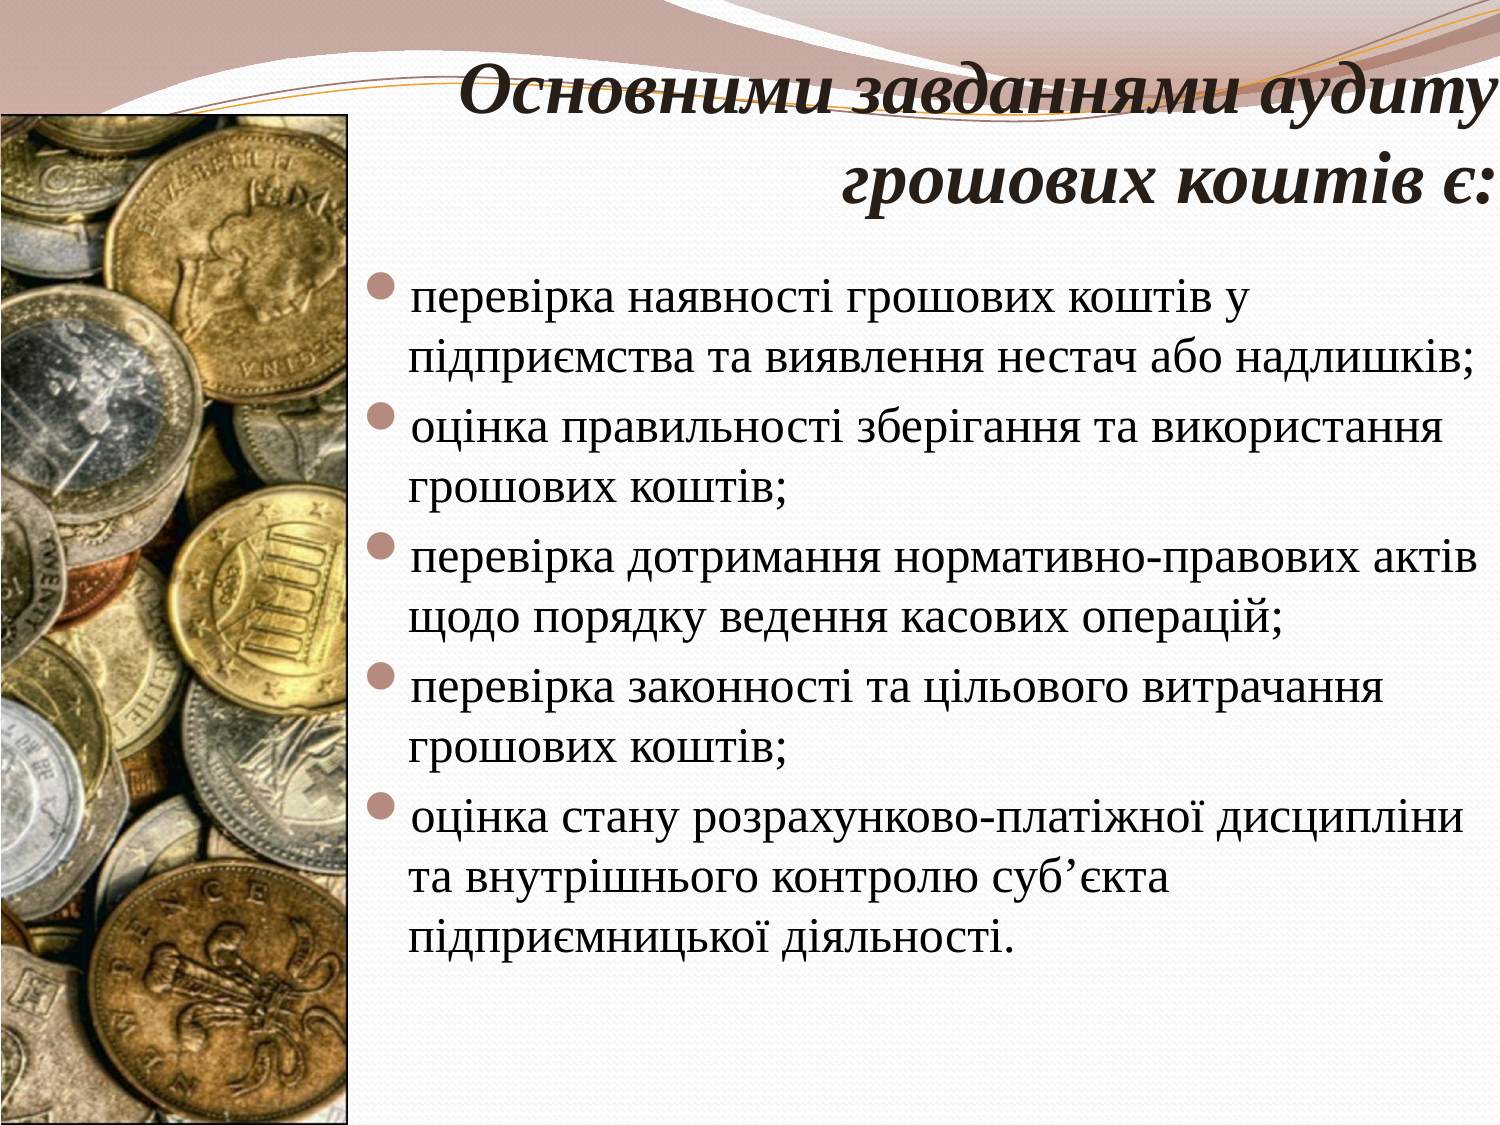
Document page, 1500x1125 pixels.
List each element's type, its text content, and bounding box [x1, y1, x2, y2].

title Основними завданнями аудиту грошових коштів є: [150, 30, 1500, 219]
picture [0, 113, 349, 1125]
list перевірка наявності грошових коштів у підприємства та виявлення нестач або надлишків; оцінка правильності зберігання та використання грошових коштів; перевірка дотримання нормативно-правових актів щодо порядку ведення касових операцій; перевірка законності та цільового витрачання грошових коштів; оцінка стану розрахунково-платіжної дисципліни та внутрішнього контролю суб’єкта підприємницької діяльності. [355, 255, 1500, 929]
table_cell 10. [349, 116, 354, 219]
